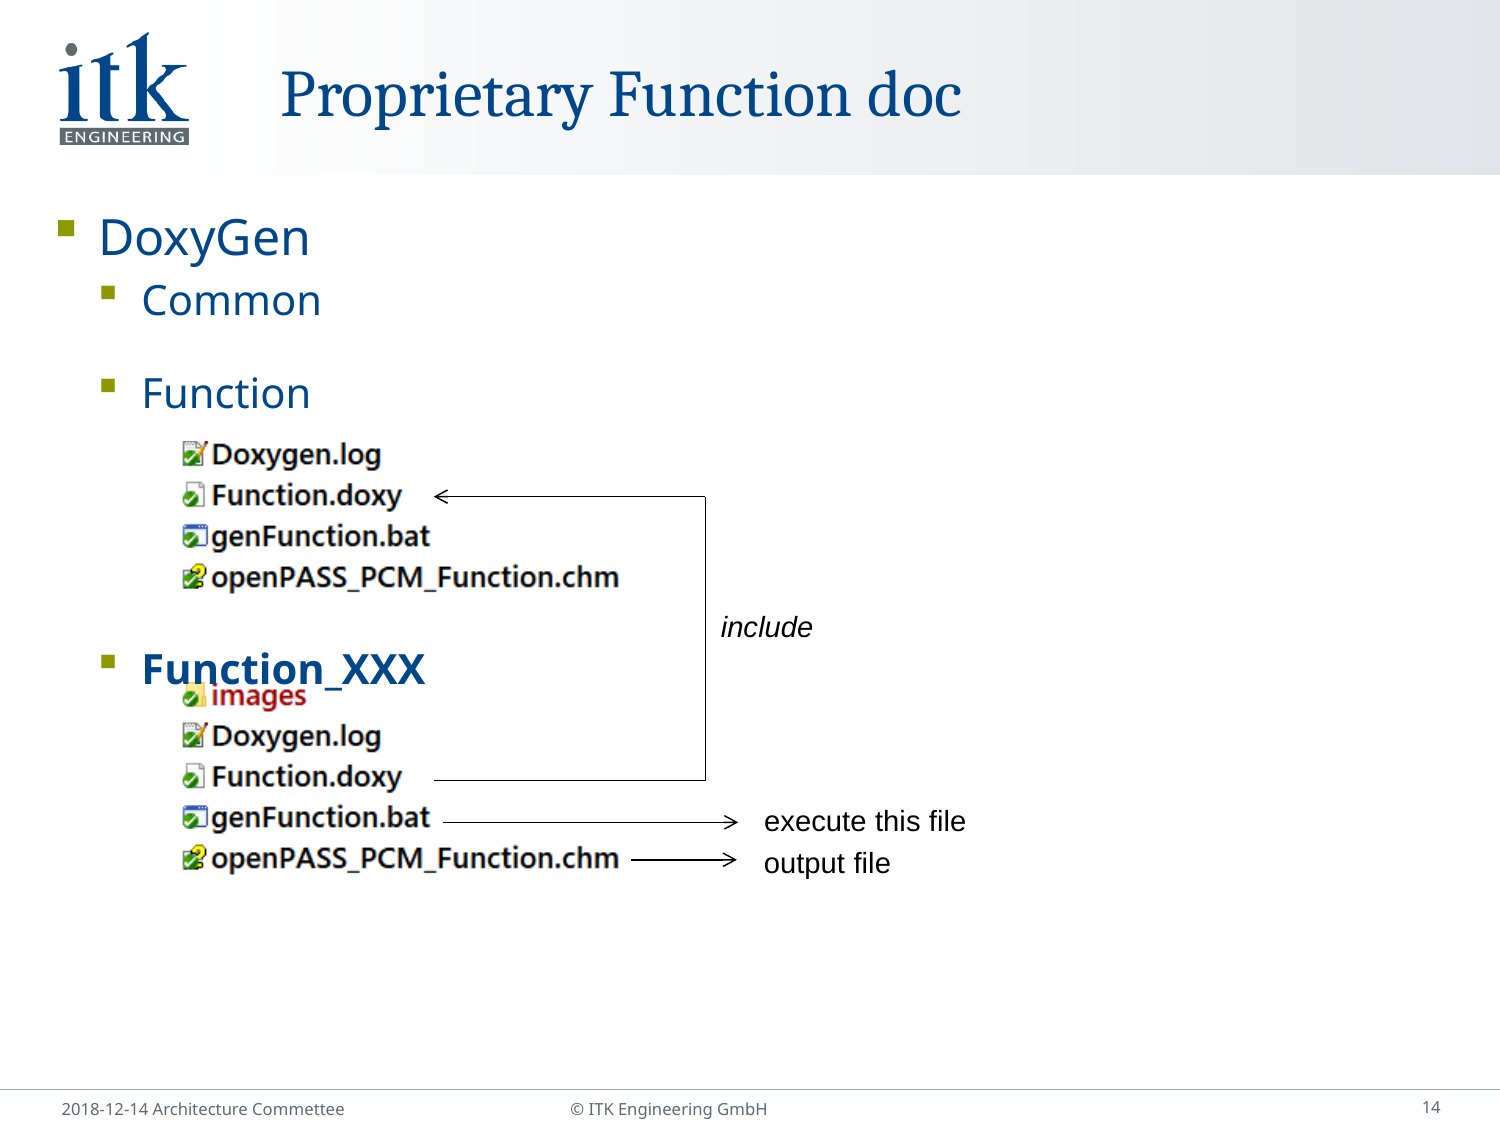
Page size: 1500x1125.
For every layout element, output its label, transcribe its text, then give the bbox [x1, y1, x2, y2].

text_box include [710, 601, 829, 651]
title Proprietary Function doc [265, 17, 1442, 161]
picture [59, 32, 189, 145]
footer © ITK Engineering GmbH [442, 1092, 1058, 1125]
text_box execute this file [749, 795, 982, 845]
picture [180, 441, 706, 600]
text_box output file [732, 836, 907, 887]
slide_number 14 [1322, 1092, 1441, 1125]
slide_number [46, 1092, 401, 1125]
picture [180, 681, 706, 881]
list DoxyGen Common Function Function_XXX [53, 197, 1441, 1060]
